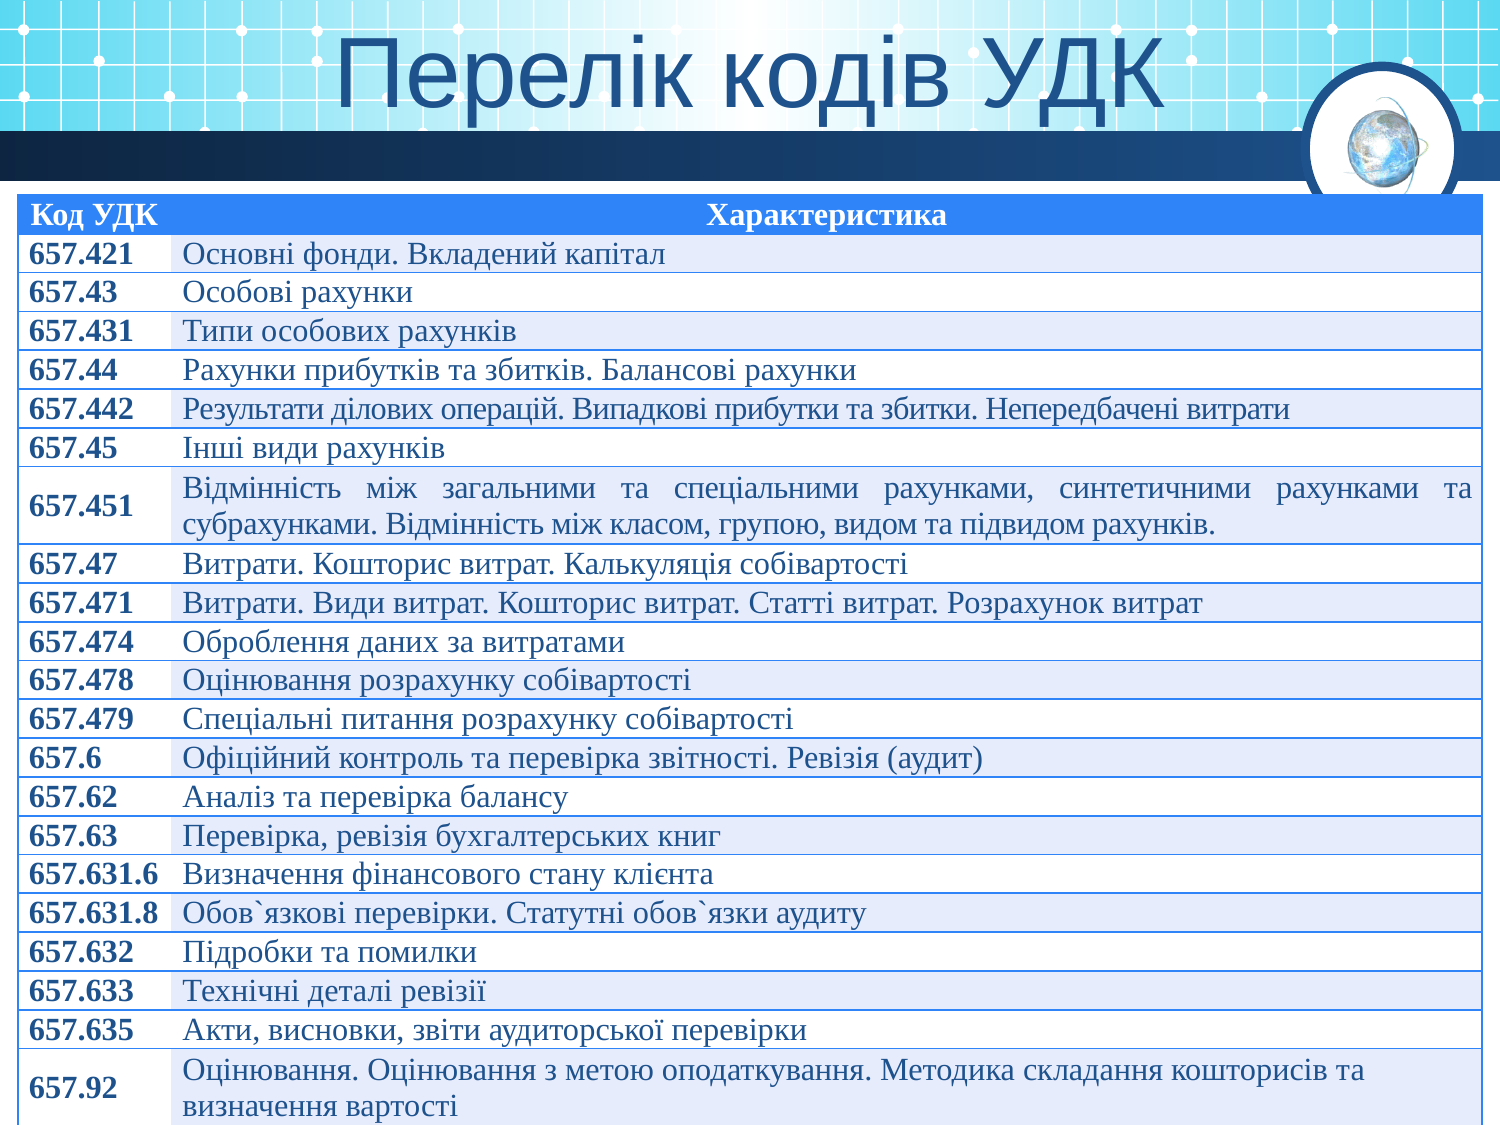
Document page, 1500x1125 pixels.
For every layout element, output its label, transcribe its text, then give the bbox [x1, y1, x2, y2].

table_cell 657.62 [19, 778, 171, 815]
table_cell Особові рахунки [171, 273, 1481, 311]
table_cell Аналіз та перевірка балансу [171, 778, 1481, 815]
table_header Код УДК [19, 196, 171, 233]
table_header Характеристика [171, 196, 1481, 233]
table_cell 657.92 [19, 1049, 171, 1125]
table_cell 657.631.6 [19, 855, 171, 892]
table_cell Витрати. Види витрат. Кошторис витрат. Статті витрат. Розрахунок витрат [171, 584, 1481, 621]
table_cell 657.442 [19, 390, 171, 427]
table_cell Спеціальні питання розрахунку собівартості [171, 700, 1481, 737]
table_cell 657.47 [19, 545, 171, 582]
table_cell Офіційний контроль та перевірка звітності. Ревізія (аудит) [171, 739, 1481, 776]
table_cell Типи особових рахунків [171, 312, 1481, 349]
table_cell 657.421 [19, 235, 171, 272]
table_cell 657.471 [19, 584, 171, 621]
table_cell Рахунки прибутків та збитків. Балансові рахунки [171, 351, 1481, 388]
table_cell 657.478 [19, 661, 171, 698]
table_cell Оцінювання. Оцінювання з метою оподаткування. Методика складання кошторисів та визначення вартості [171, 1049, 1481, 1125]
table_cell Підробки та помилки [171, 933, 1481, 970]
table_cell 657.474 [19, 623, 171, 660]
table_cell 657.451 [19, 467, 171, 543]
table_cell 657.632 [19, 933, 171, 970]
table_cell Технічні деталі ревізії [171, 972, 1481, 1009]
table_cell Оброблення даних за витратами [171, 623, 1481, 660]
picture [1310, 135, 1454, 194]
table_cell 657.431 [19, 312, 171, 349]
table_cell 657.45 [19, 429, 171, 466]
table_cell Визначення фінансового стану клієнта [171, 855, 1481, 892]
table_cell Основні фонди. Вкладений капітал [171, 235, 1481, 272]
table_cell 657.631.8 [19, 894, 171, 931]
table_cell 657.43 [19, 273, 171, 311]
table_cell 657.6 [19, 739, 171, 776]
table_cell Акти, висновки, звіти аудиторської перевірки [171, 1011, 1481, 1048]
table_cell 657.63 [19, 817, 171, 854]
table_cell Обов`язкові перевірки. Статутні обов`язки аудиту [171, 894, 1481, 931]
table_cell Відмінність між загальними та спеціальними рахунками, синтетичними рахунками та субрахунками. Відмінність між класом, групою, видом та підвидом рахунків. [171, 467, 1481, 543]
table_cell 657.44 [19, 351, 171, 388]
text_box Перелік кодів УДК [0, 0, 1500, 135]
table_cell Інші види рахунків [171, 429, 1481, 466]
table_cell Витрати. Кошторис витрат. Калькуляція собівартості [171, 545, 1481, 582]
table_cell 657.635 [19, 1011, 171, 1048]
table_cell Результати ділових операцій. Випадкові прибутки та збитки. Непередбачені витрати [171, 390, 1481, 427]
table_cell Перевірка, ревізія бухгалтерських книг [171, 817, 1481, 854]
table_cell Оцінювання розрахунку собівартості [171, 661, 1481, 698]
table_cell 657.633 [19, 972, 171, 1009]
table_cell 657.479 [19, 700, 171, 737]
